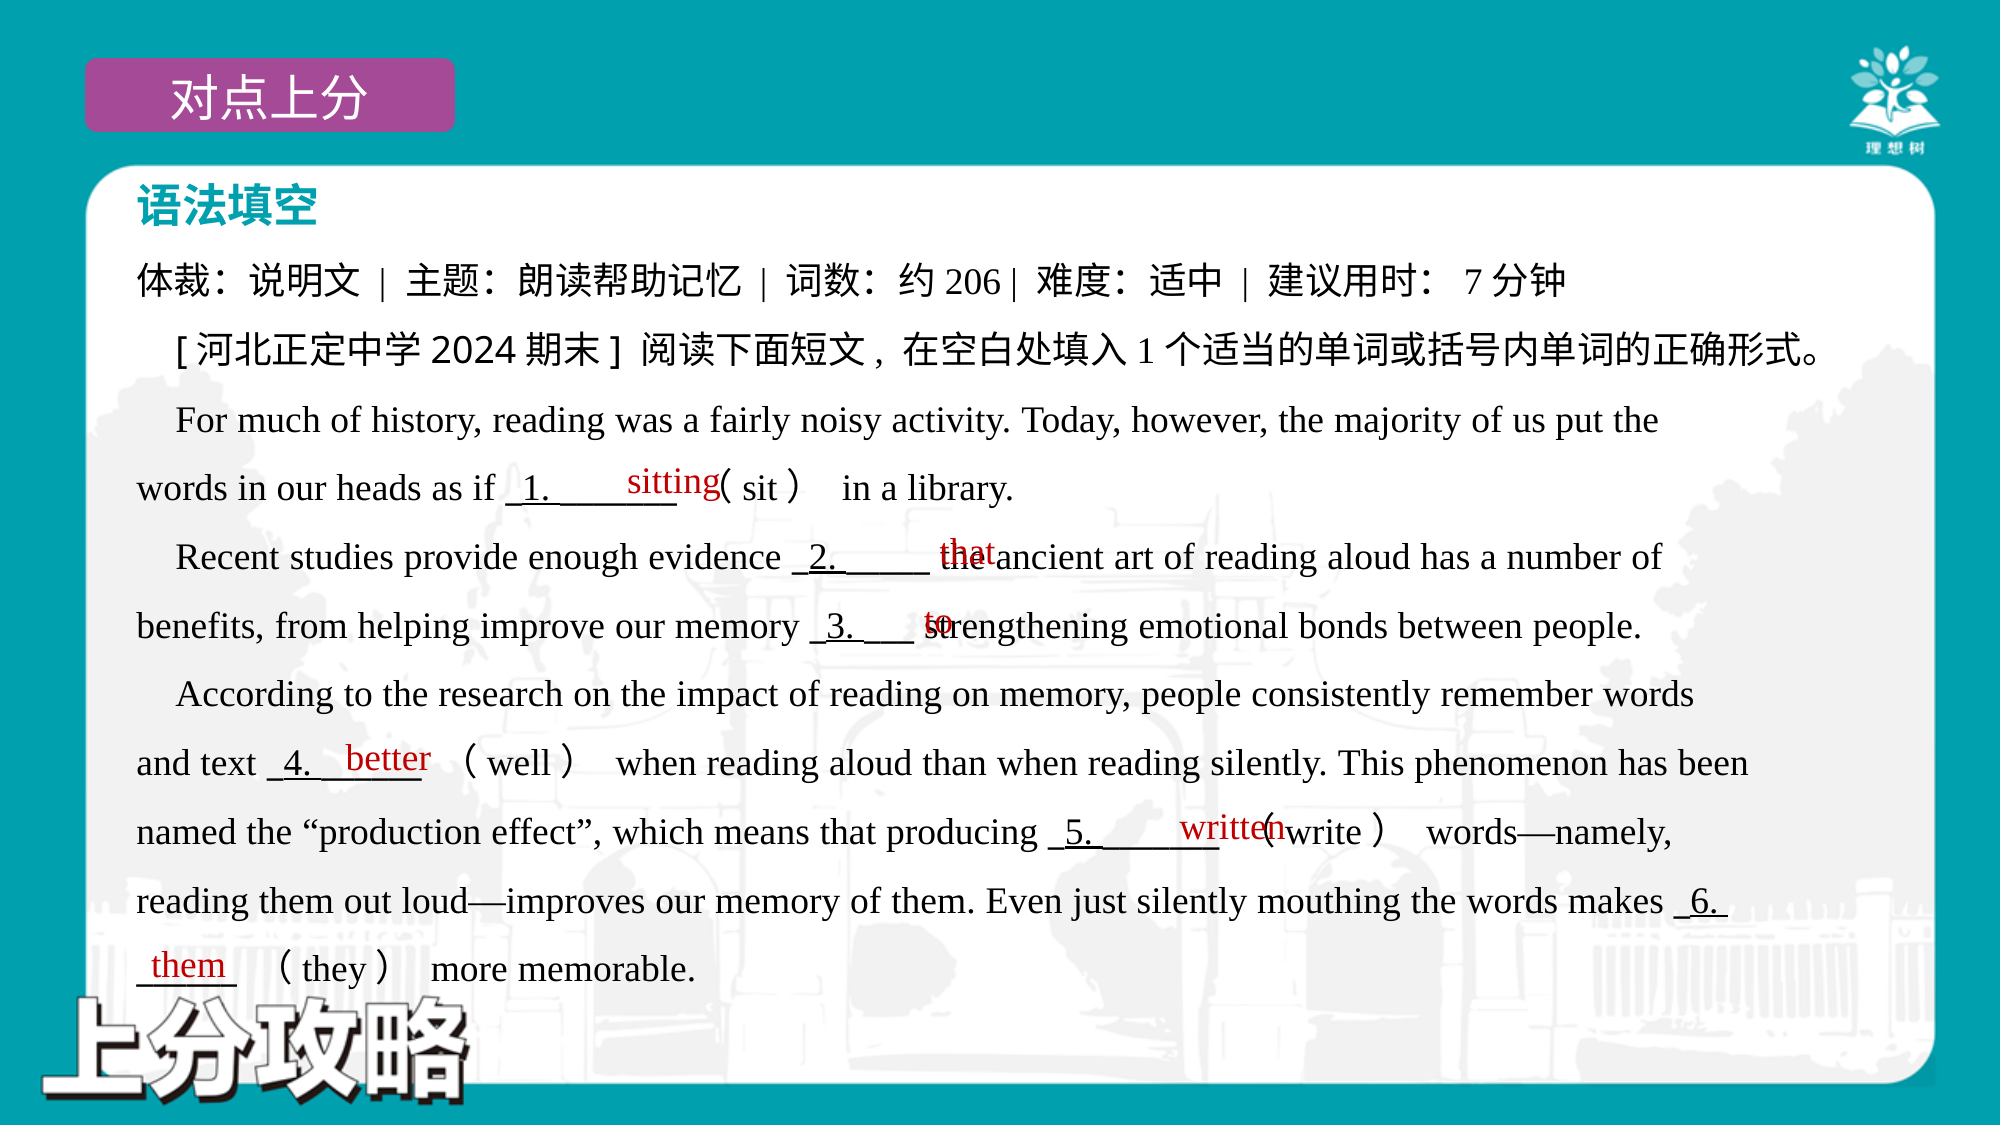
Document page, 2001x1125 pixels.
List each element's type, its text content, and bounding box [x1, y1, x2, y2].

text_box 语法填空 [136, 176, 1865, 232]
text_box that [925, 503, 1010, 565]
text_box better [332, 709, 445, 771]
text_box them [137, 915, 240, 978]
text_box 体裁：说明文 | 主题：朗读帮助记忆 | 词数：约206 | 难度：适中 | 建议用时：7分钟 [河北正定中学2024期末] 阅读下面短文, 在空白处填入1个适当的单词或括号内单词的正确形式。 For much of history, reading was a fairly noisy activity. Today, however, the majority of us put the words in our heads as if _1. _______ （sit） in a library. Recent studies provide enough evidence _2. _____ the ancient art of reading aloud has a number of benefits, from helping improve our memory _3. ___ strengthening emotional bonds between people. According to the research on the impact of reading on memory, people consistently remember words and text _4. ______ （well） when reading aloud than when reading silently. This phenomenon has been named the “production effect”, which means that producing _5. _______ （write） words—namely, reading them out loud—improves our memory of them. Even just silently mouthing the words makes _6. ______ （they） more memorable. [136, 233, 1865, 990]
text_box sitting [613, 432, 735, 494]
picture [0, 0, 2000, 1125]
text_box written [1165, 778, 1300, 840]
text_box to [910, 572, 967, 634]
